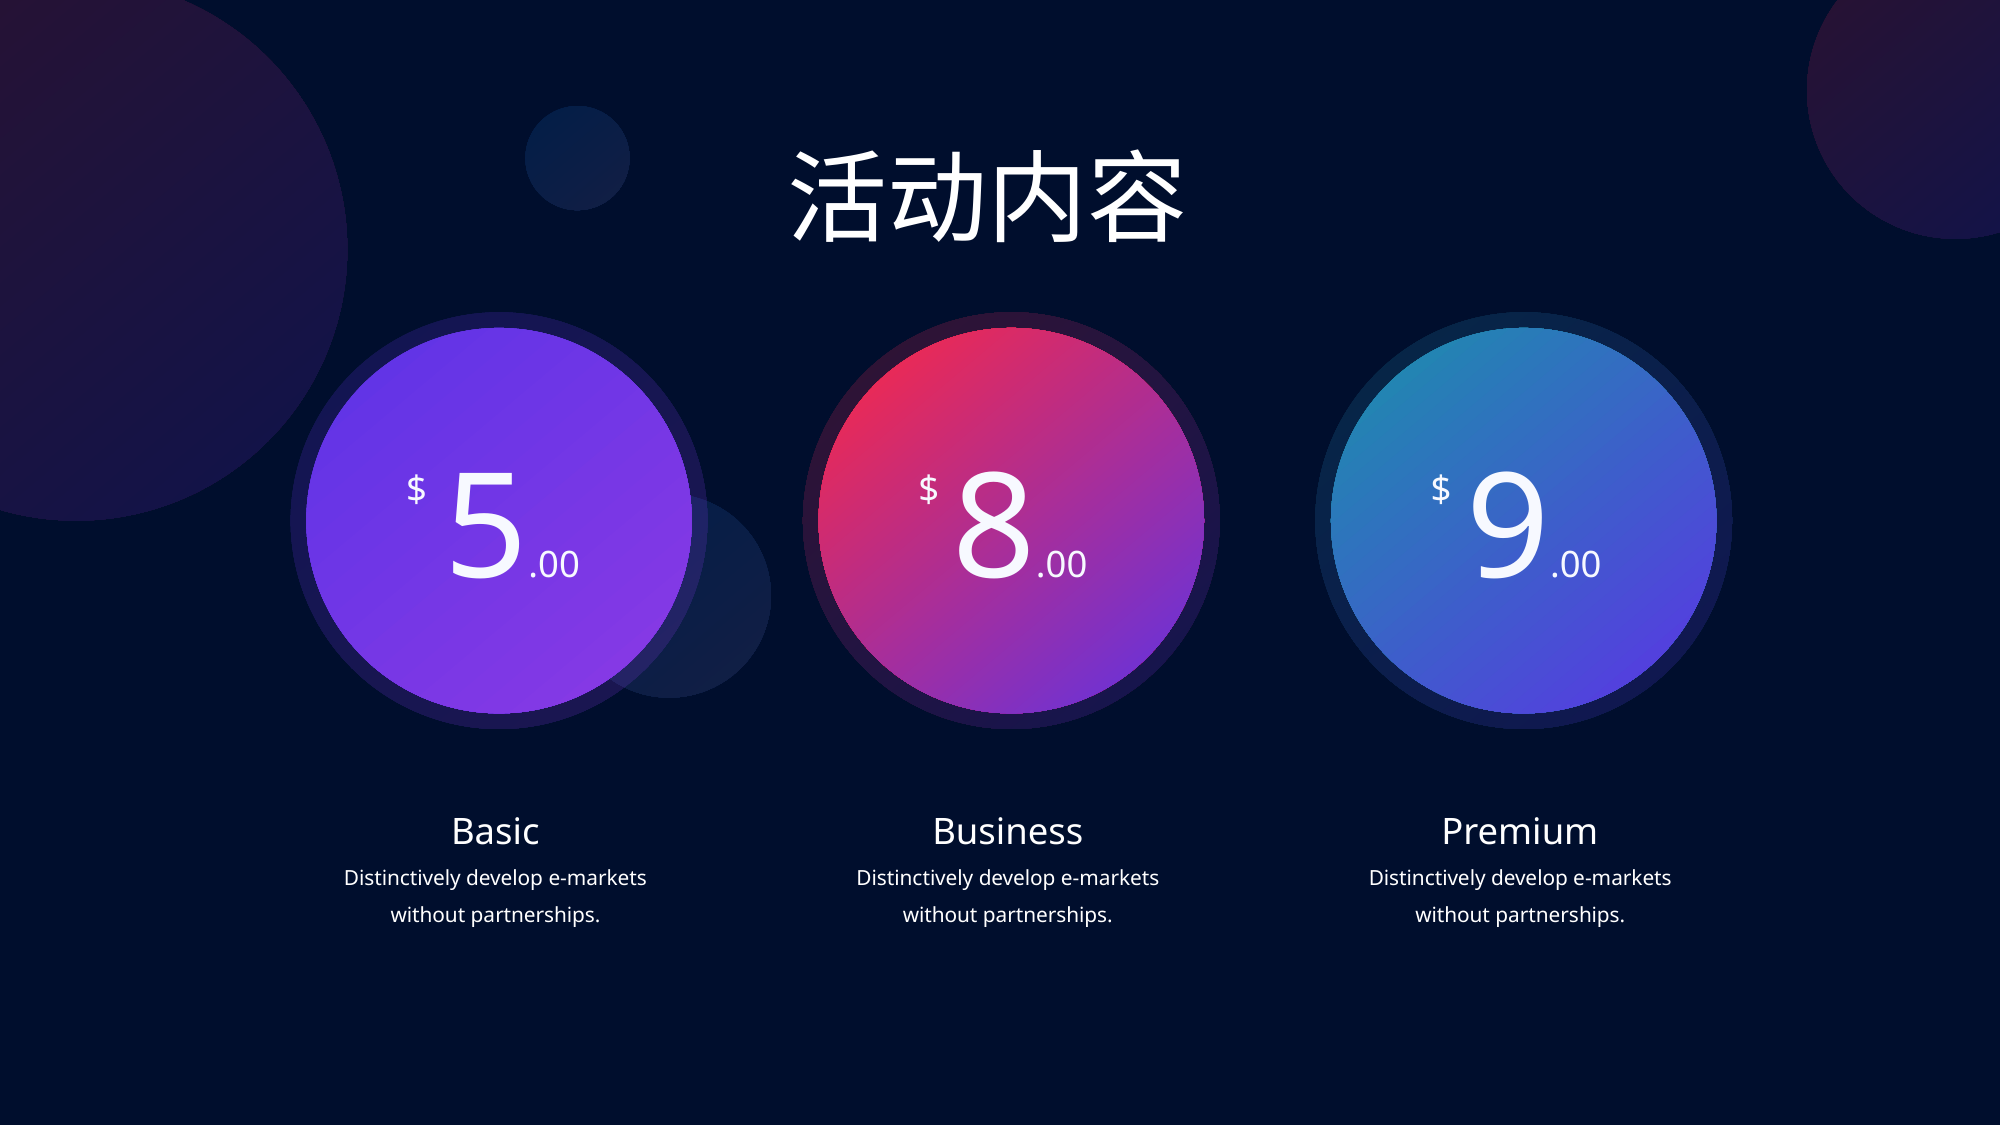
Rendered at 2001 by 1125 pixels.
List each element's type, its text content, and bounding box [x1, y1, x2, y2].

text_box [1315, 312, 1733, 729]
text_box [290, 312, 708, 729]
text_box $ [918, 466, 940, 511]
text_box 活动内容 [773, 127, 1203, 263]
text_box Basic Distinctively develop e-markets without partnerships. [343, 786, 648, 927]
text_box [1330, 327, 1717, 714]
text_box Premium Distinctively develop e-markets without partnerships. [1368, 786, 1672, 927]
text_box [802, 312, 1220, 729]
text_box [625, 501, 771, 698]
text_box $ [405, 466, 428, 511]
text_box [818, 327, 1205, 714]
text_box 5.00 [445, 431, 581, 607]
text_box $ [1430, 466, 1452, 511]
text_box Business Distinctively develop e-markets without partnerships. [856, 786, 1160, 927]
text_box [0, 0, 348, 521]
text_box [1807, 0, 2000, 239]
text_box [525, 106, 630, 211]
text_box [306, 327, 692, 714]
text_box 9.00 [1466, 431, 1602, 607]
text_box 8.00 [952, 431, 1088, 607]
